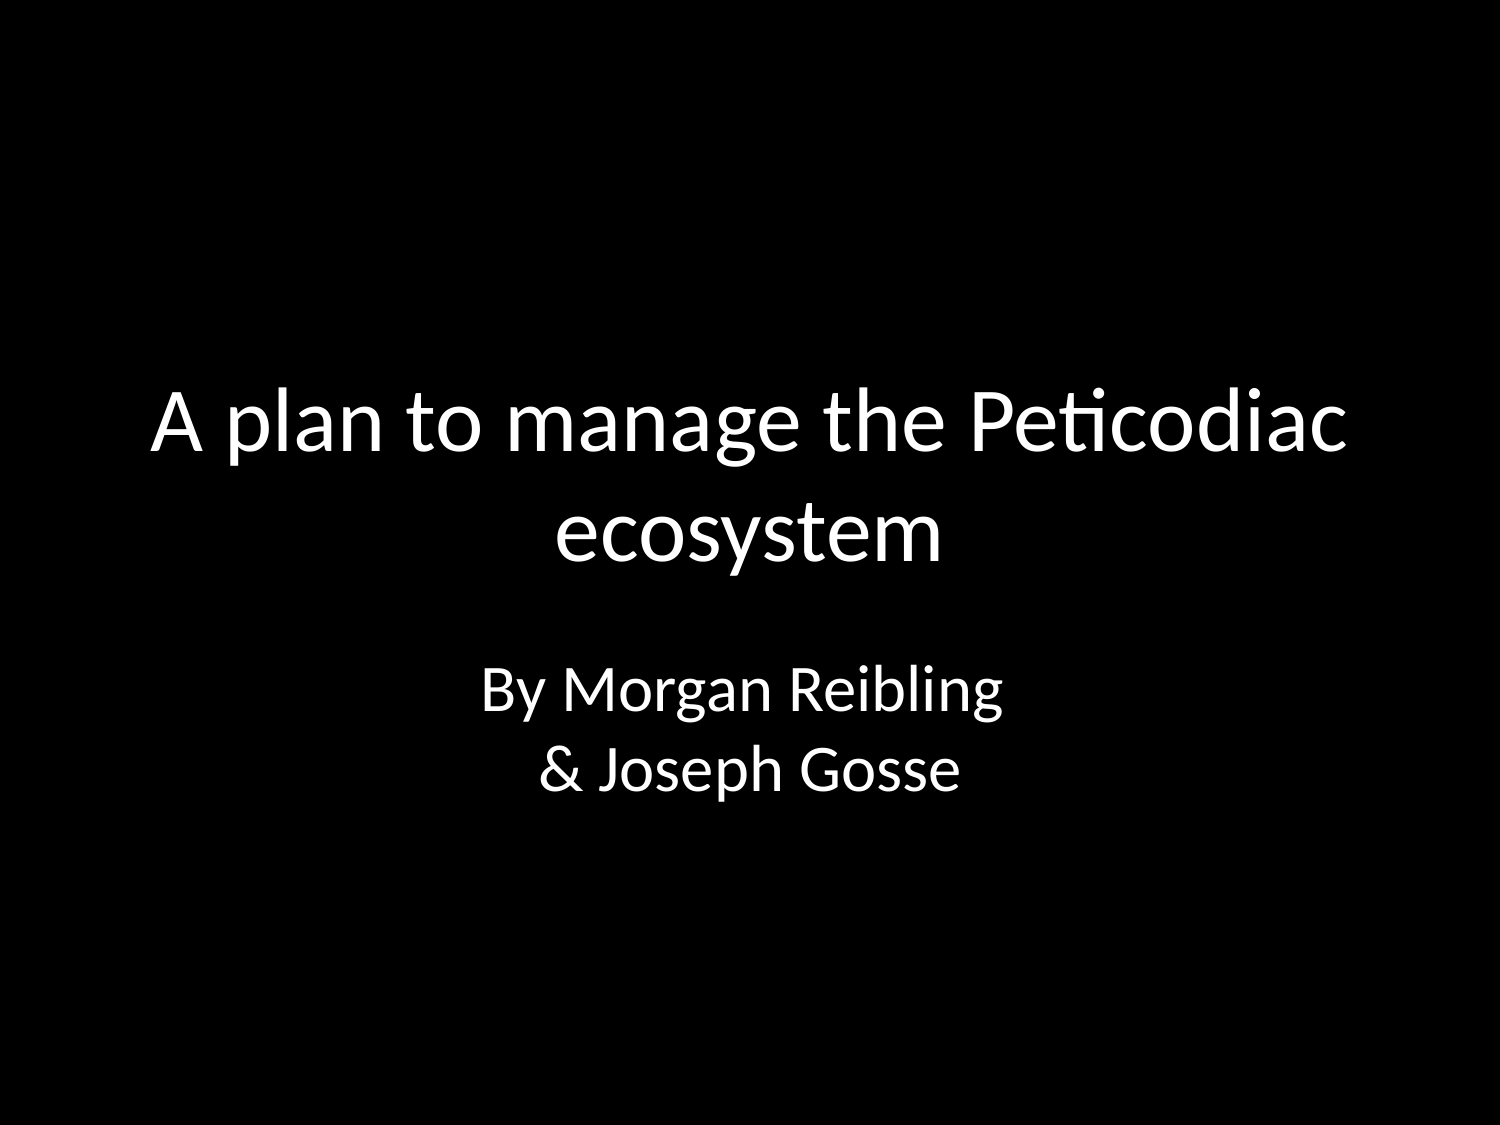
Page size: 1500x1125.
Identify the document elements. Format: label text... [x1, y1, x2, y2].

subtitle By Morgan Reibling & Joseph Gosse [225, 637, 1275, 925]
title A plan to manage the Peticodiac ecosystem [112, 349, 1388, 591]
